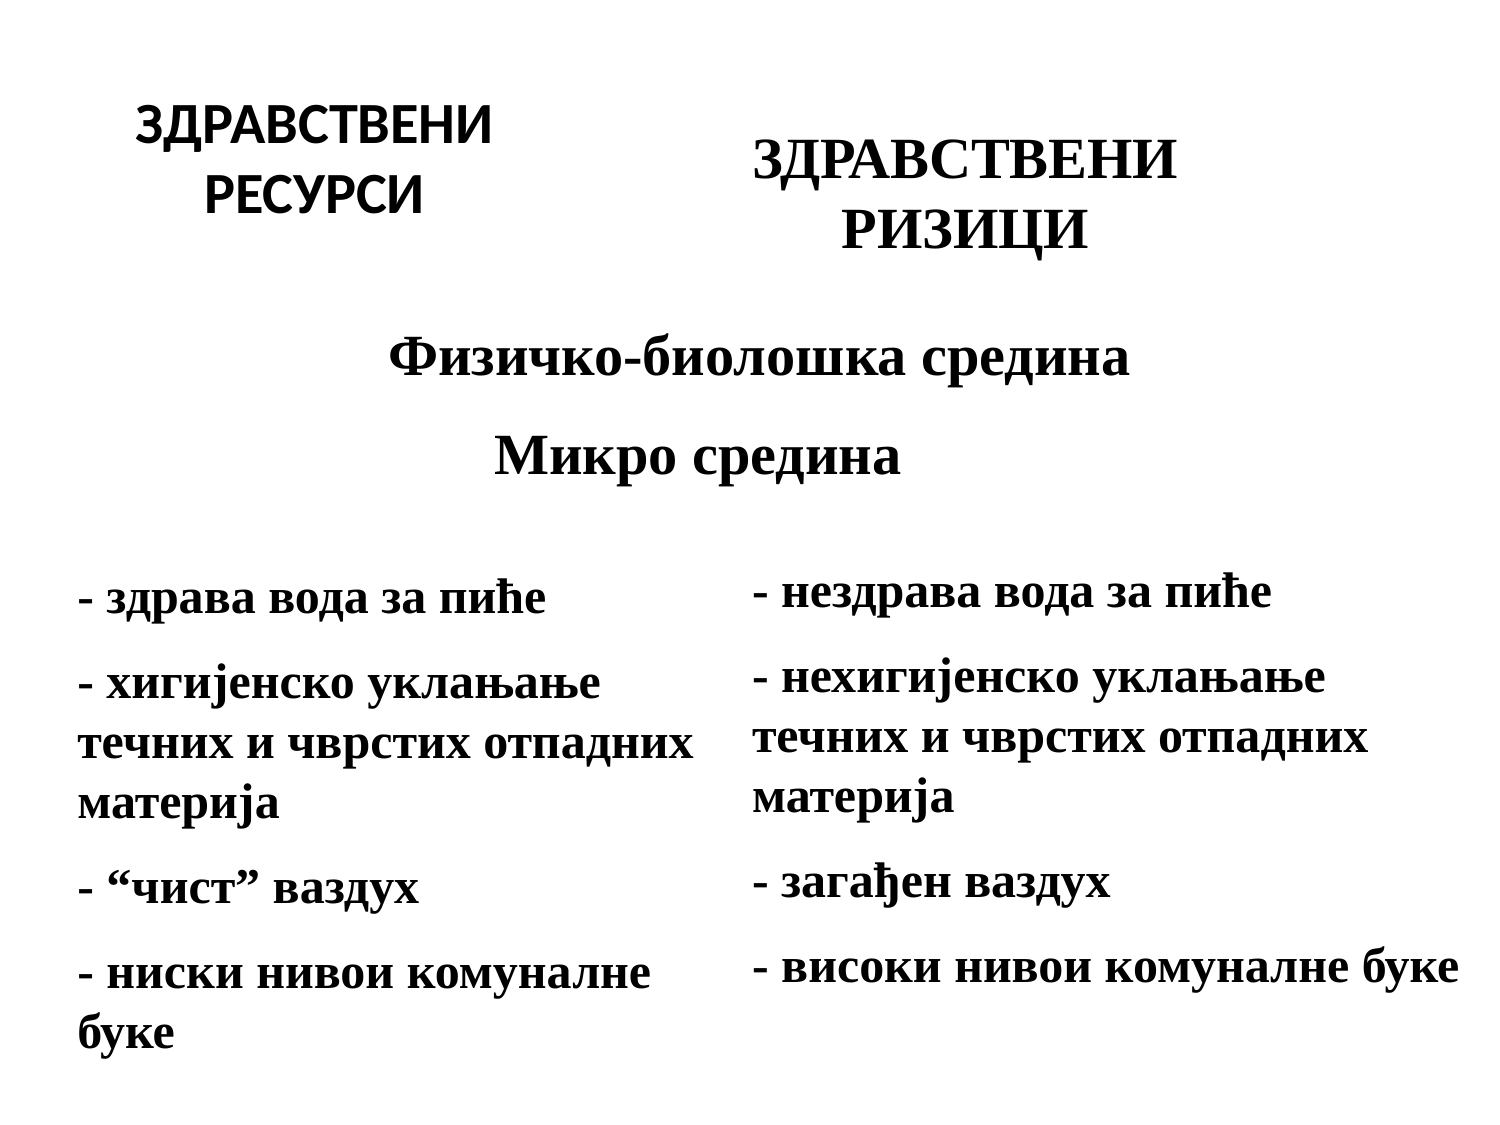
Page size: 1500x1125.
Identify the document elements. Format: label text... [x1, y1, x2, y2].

text_box - нездрава вода за пиће - нехигијенско уклањање течних и чврстих отпадних материја - загађен ваздух - високи нивои комуналне буке [737, 549, 1488, 1000]
text_box - здрава вода за пиће - хигијенско уклањање течних и чврстих отпадних материја - “чист” ваздух - ниски нивои комуналне буке [62, 555, 750, 1066]
text_box ЗДРАВСТВЕНИ РИЗИЦИ [702, 112, 1228, 268]
text_box Физичко-биолошка средина Микро средина [329, 309, 1187, 494]
title ЗДРАВСТВЕНИ РЕСУРСИ [76, 77, 553, 233]
